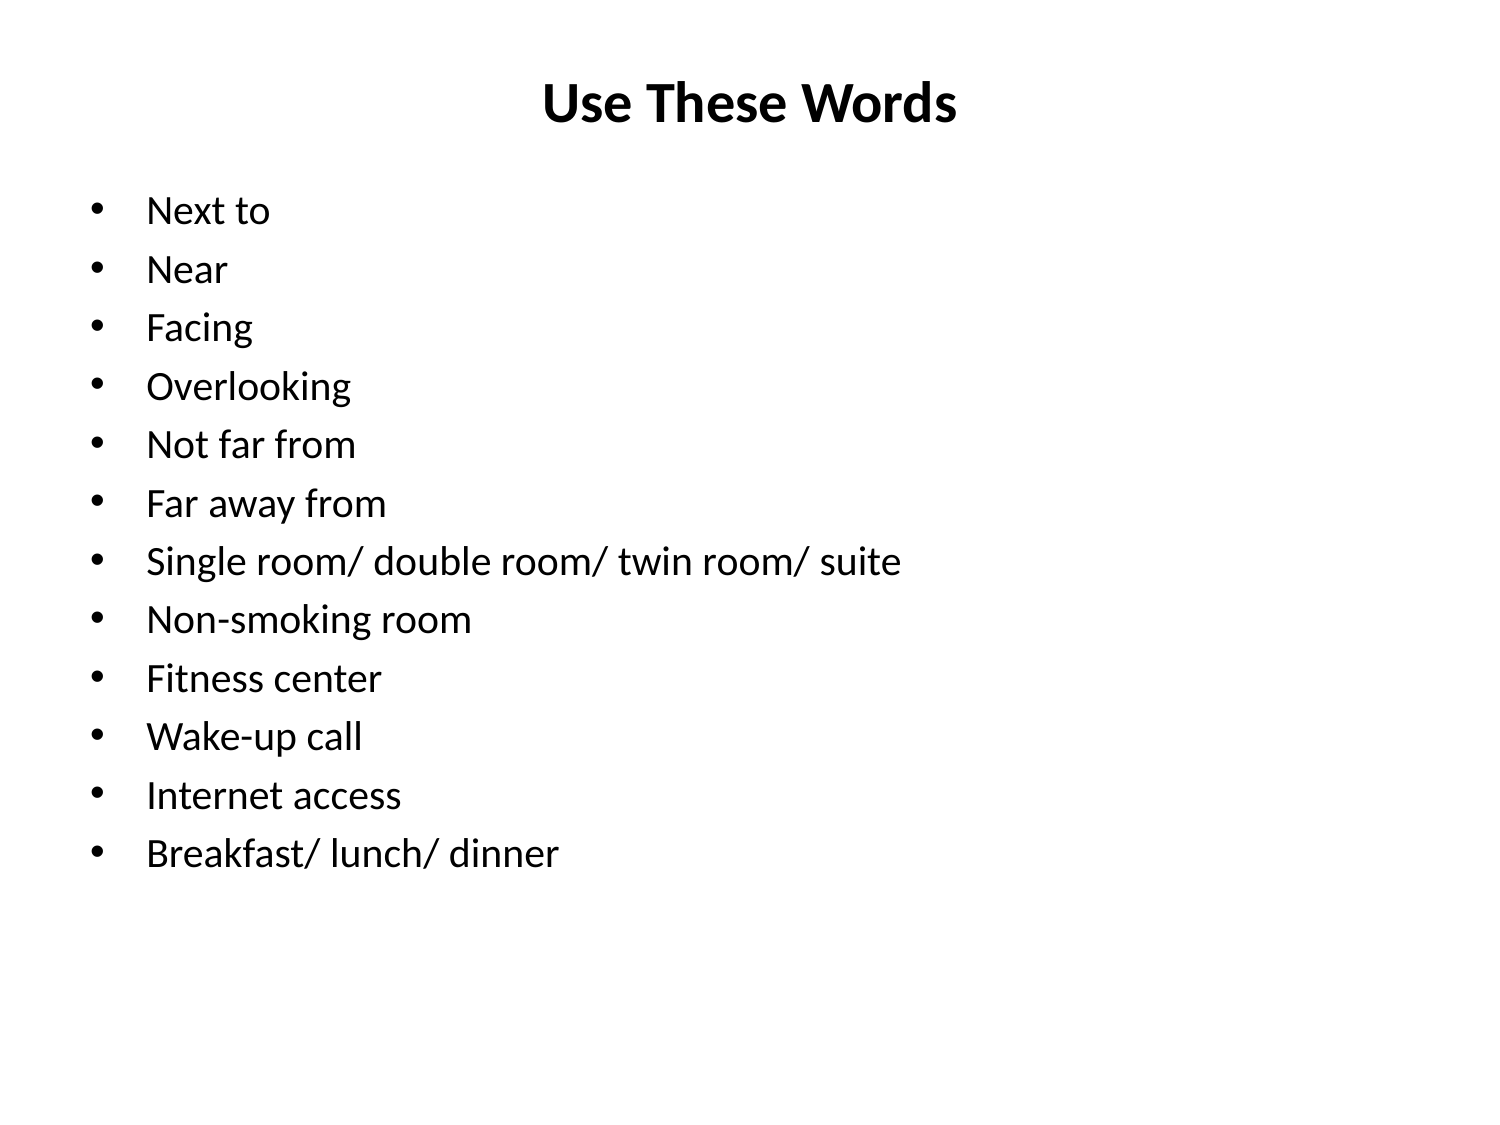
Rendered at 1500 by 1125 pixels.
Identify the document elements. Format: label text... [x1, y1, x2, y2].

title Use These Words [75, 45, 1425, 153]
list Next to Near Facing Overlooking Not far from Far away from Single room/ double room/ twin room/ suite Non-smoking room Fitness center Wake-up call Internet access Breakfast/ lunch/ dinner [75, 175, 1425, 1005]
